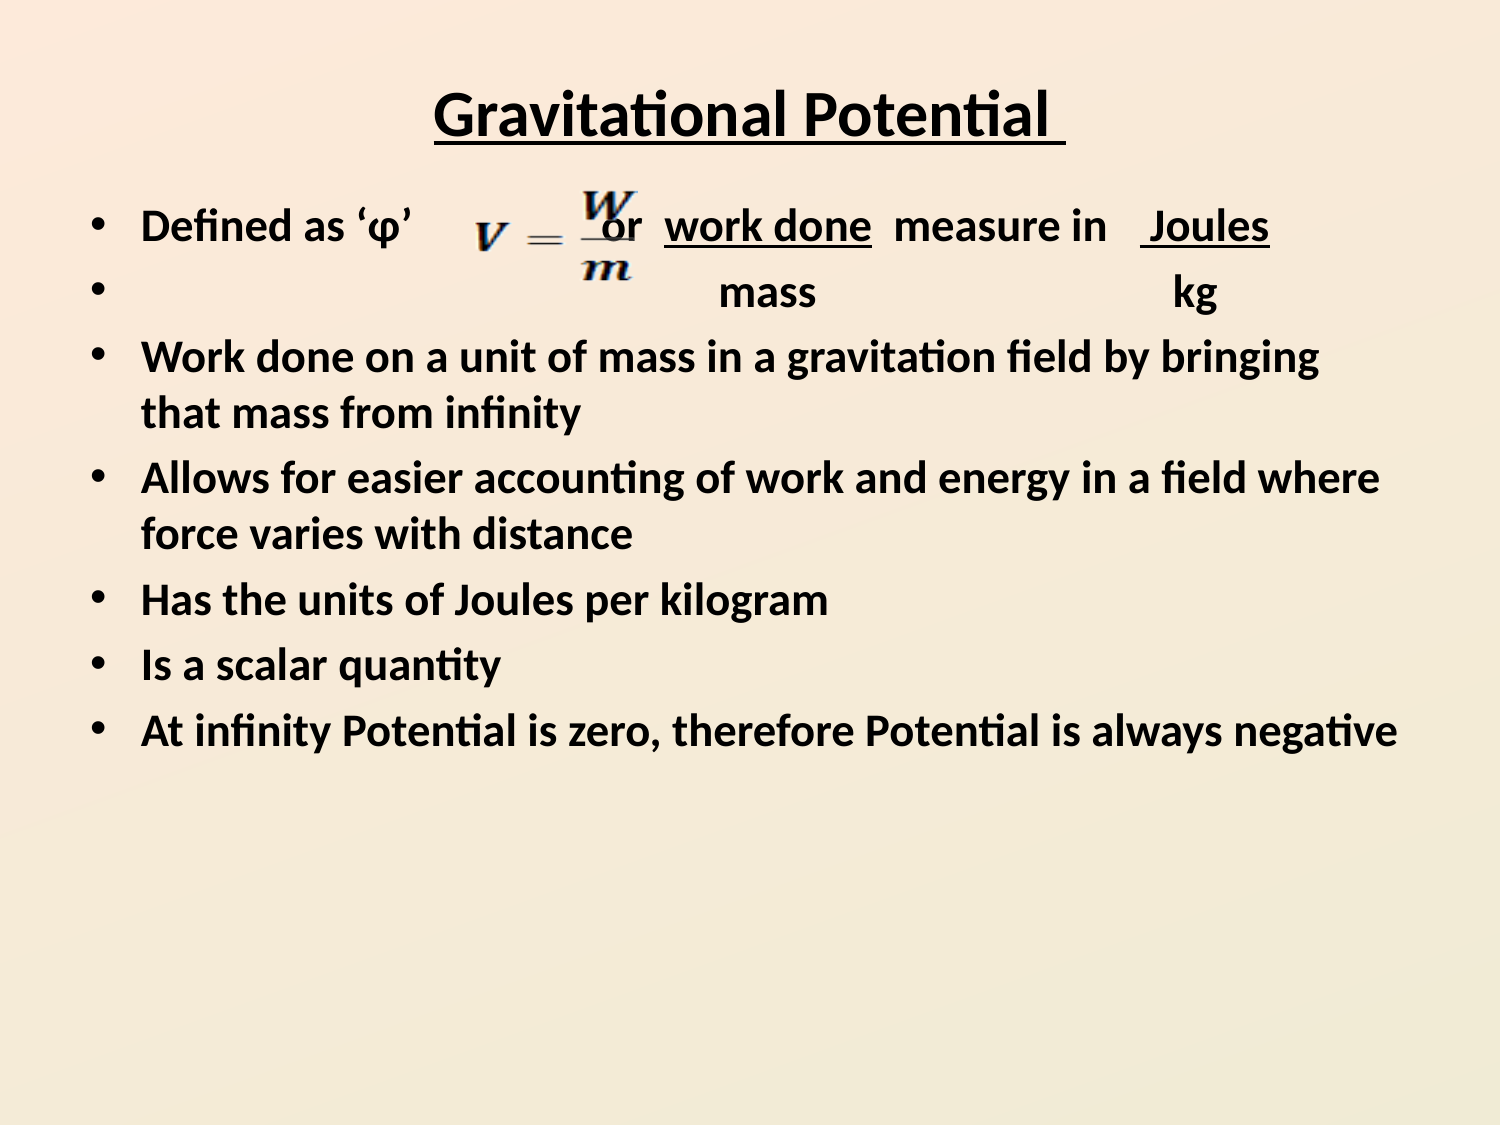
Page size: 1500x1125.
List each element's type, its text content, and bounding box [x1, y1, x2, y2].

title Gravitational Potential [75, 62, 1425, 187]
list Defined as ‘φ’ or work done measure in Joules mass kg Work done on a unit of mass in a gravitation field by bringing that mass from infinity Allows for easier accounting of work and energy in a field where force varies with distance Has the units of Joules per kilogram Is a scalar quantity At infinity Potential is zero, therefore Potential is always negative [75, 187, 1425, 1088]
picture [474, 187, 638, 288]
